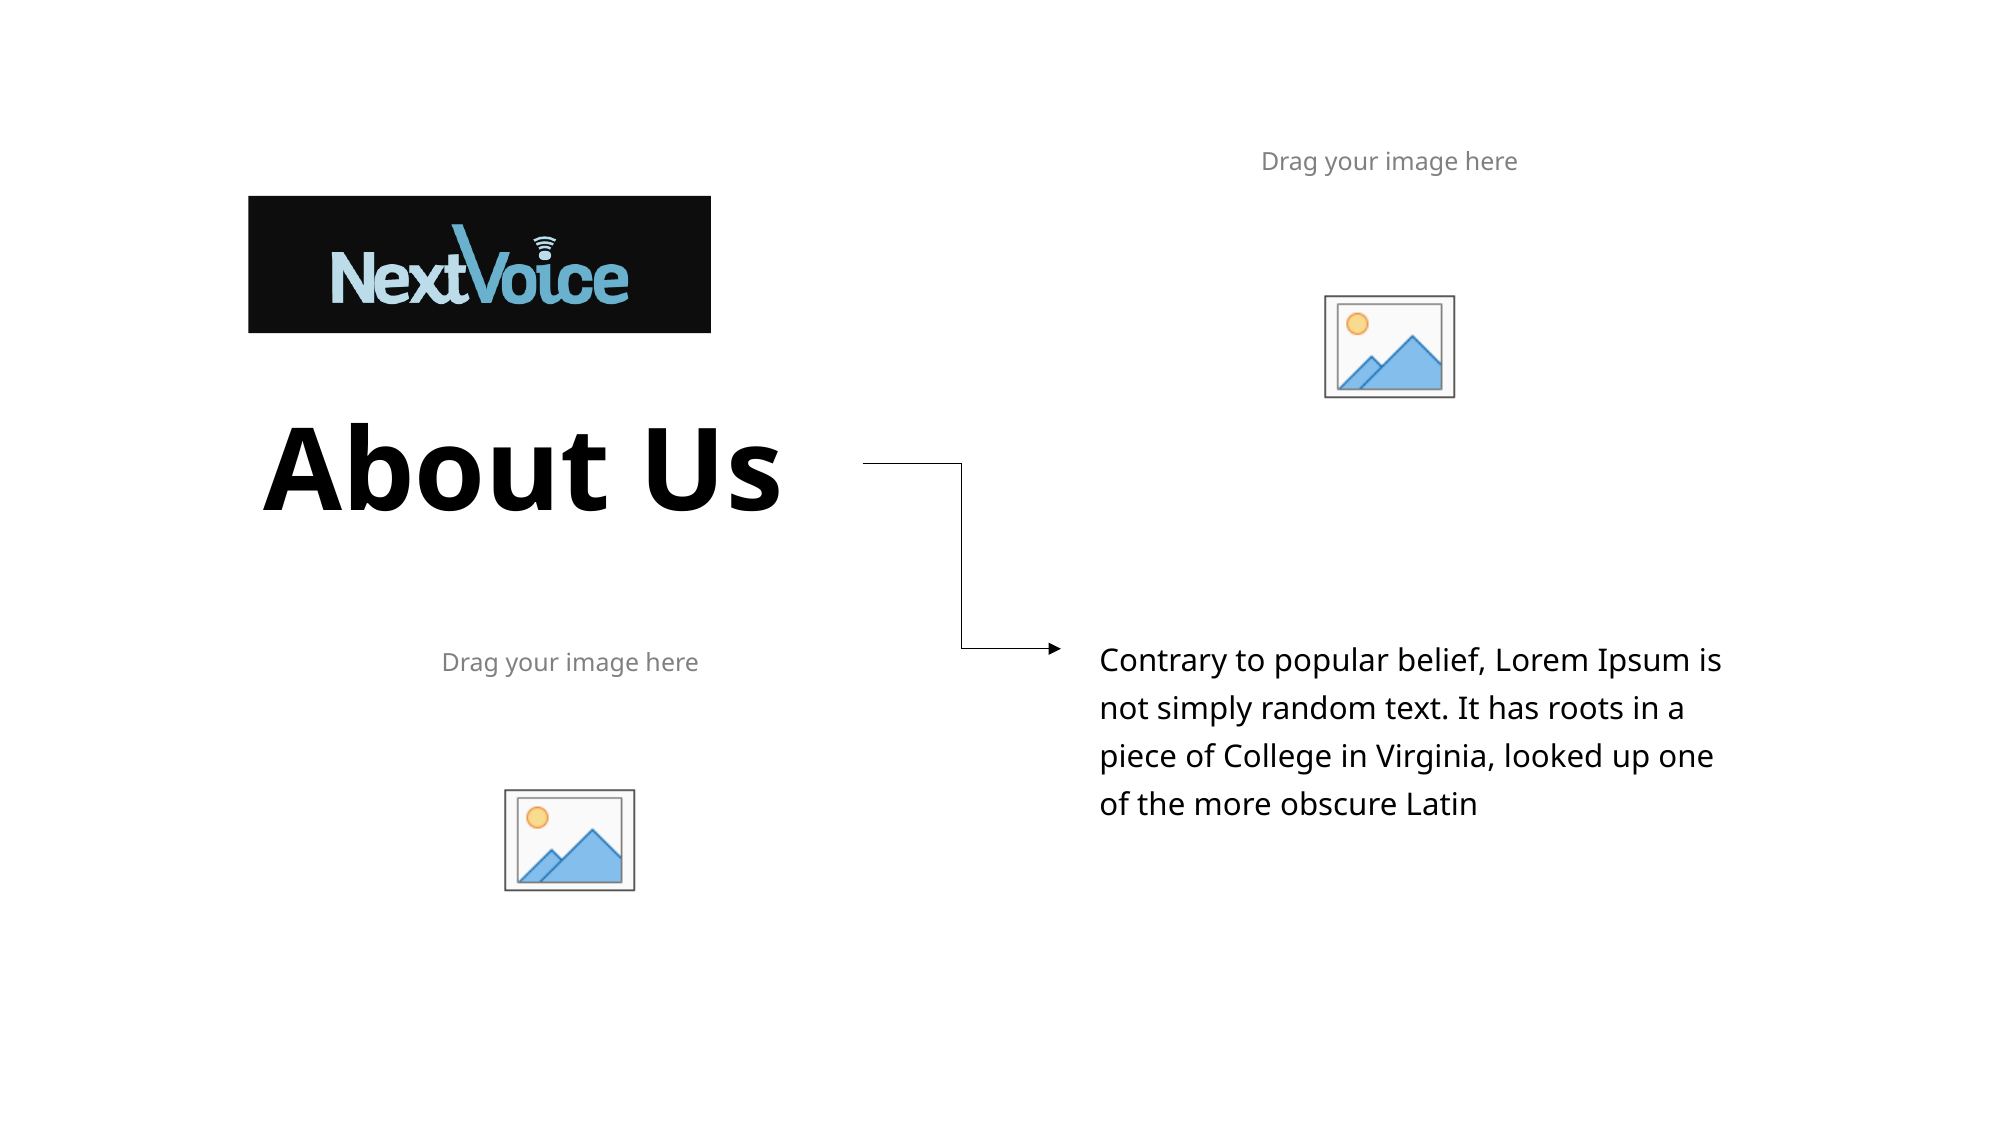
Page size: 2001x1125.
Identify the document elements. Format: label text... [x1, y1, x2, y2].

picture [276, 639, 865, 1042]
text_box About Us [248, 388, 888, 541]
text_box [862, 463, 1061, 649]
text_box Contrary to popular belief, Lorem Ipsum is not simply random text. It has roots in a piece of College in Virginia, looked up one of the more obscure Latin [1084, 622, 1752, 829]
text_box [247, 195, 712, 334]
picture [1095, 138, 1684, 557]
picture [330, 223, 629, 306]
